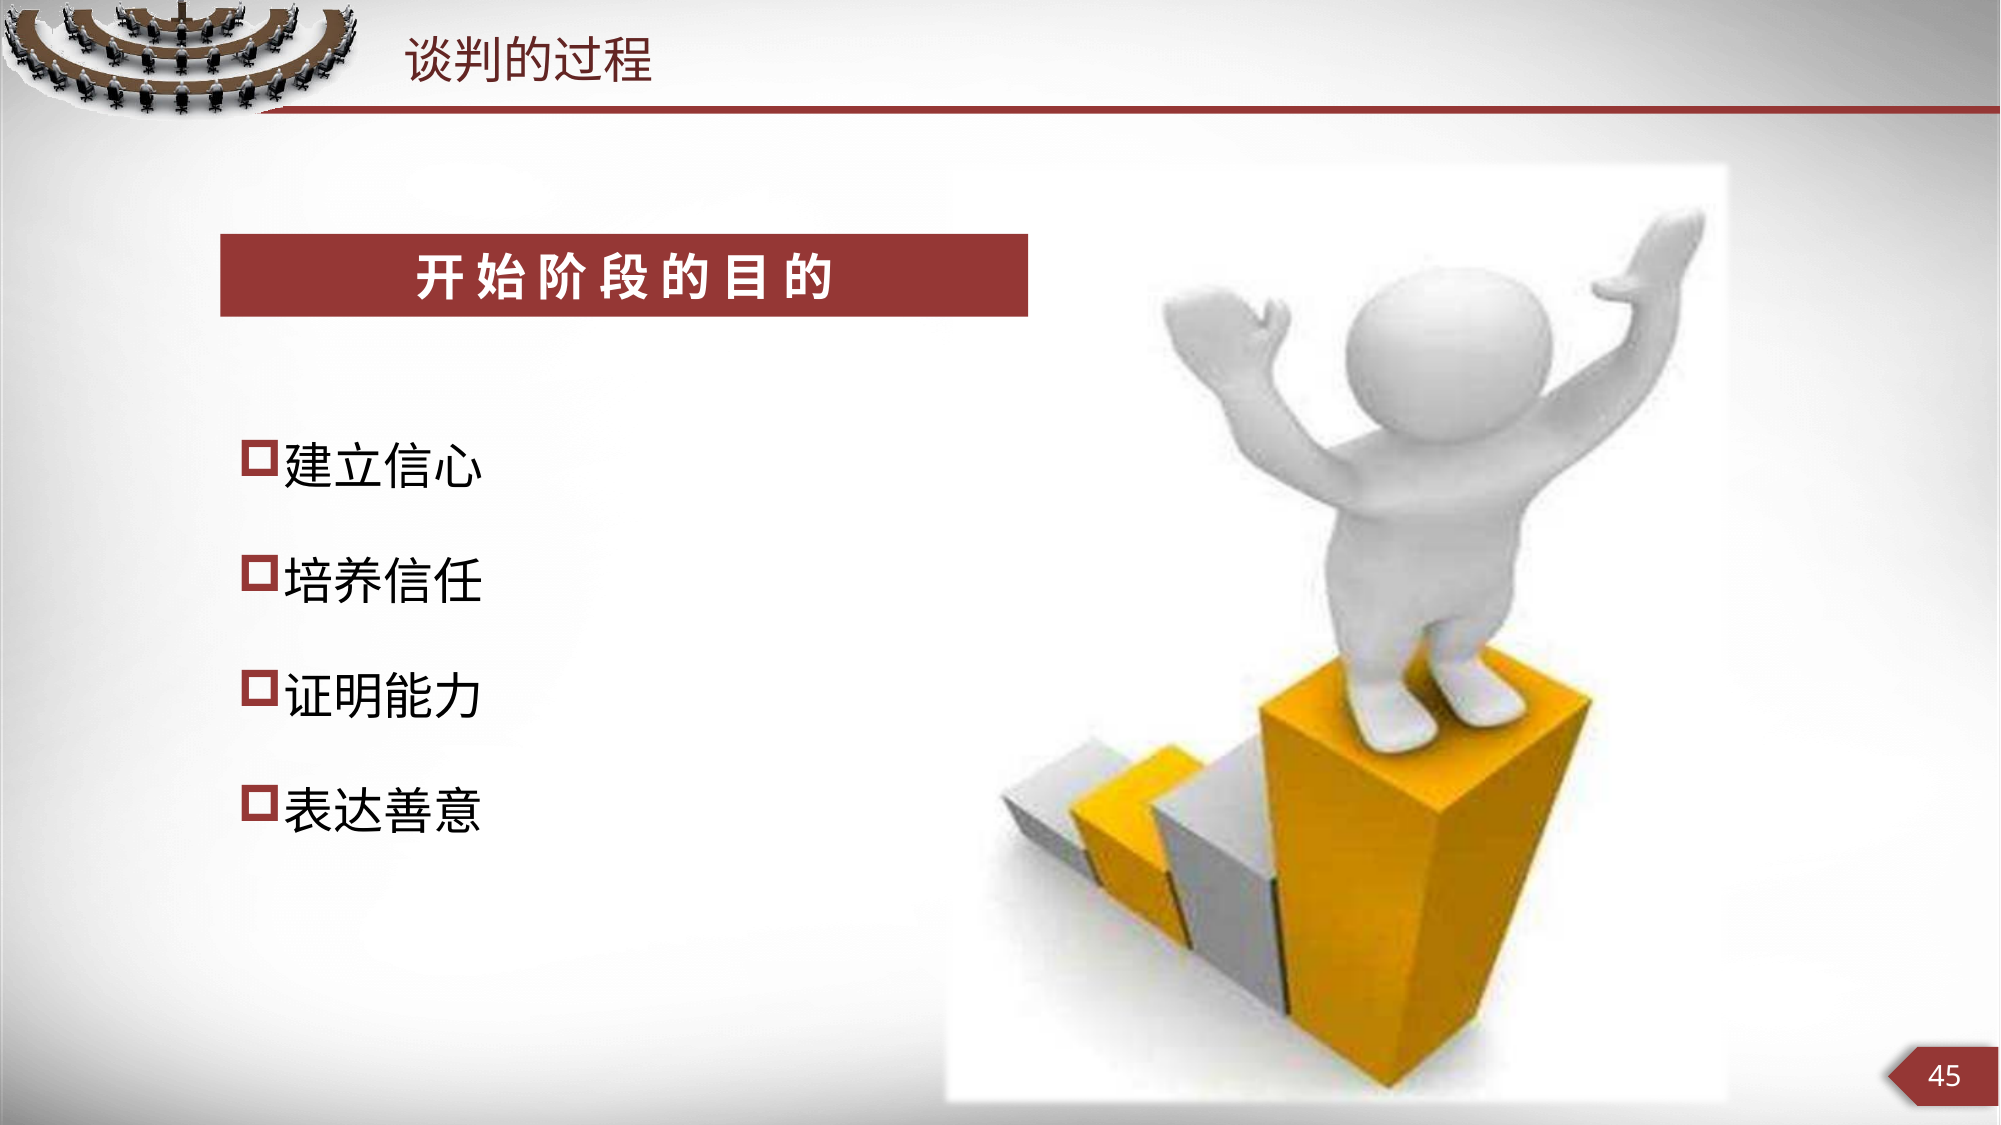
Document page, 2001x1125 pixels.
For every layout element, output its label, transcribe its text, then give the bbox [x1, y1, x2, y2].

text_box 建立信心 培养信任 证明能力 表达善意 [222, 397, 579, 847]
slide_number 45 [1889, 1046, 2000, 1107]
list 谈判的过程 [388, 11, 1074, 107]
text_box 开 始 阶 段 的 目 的 [220, 233, 935, 317]
picture [0, 0, 2001, 1125]
